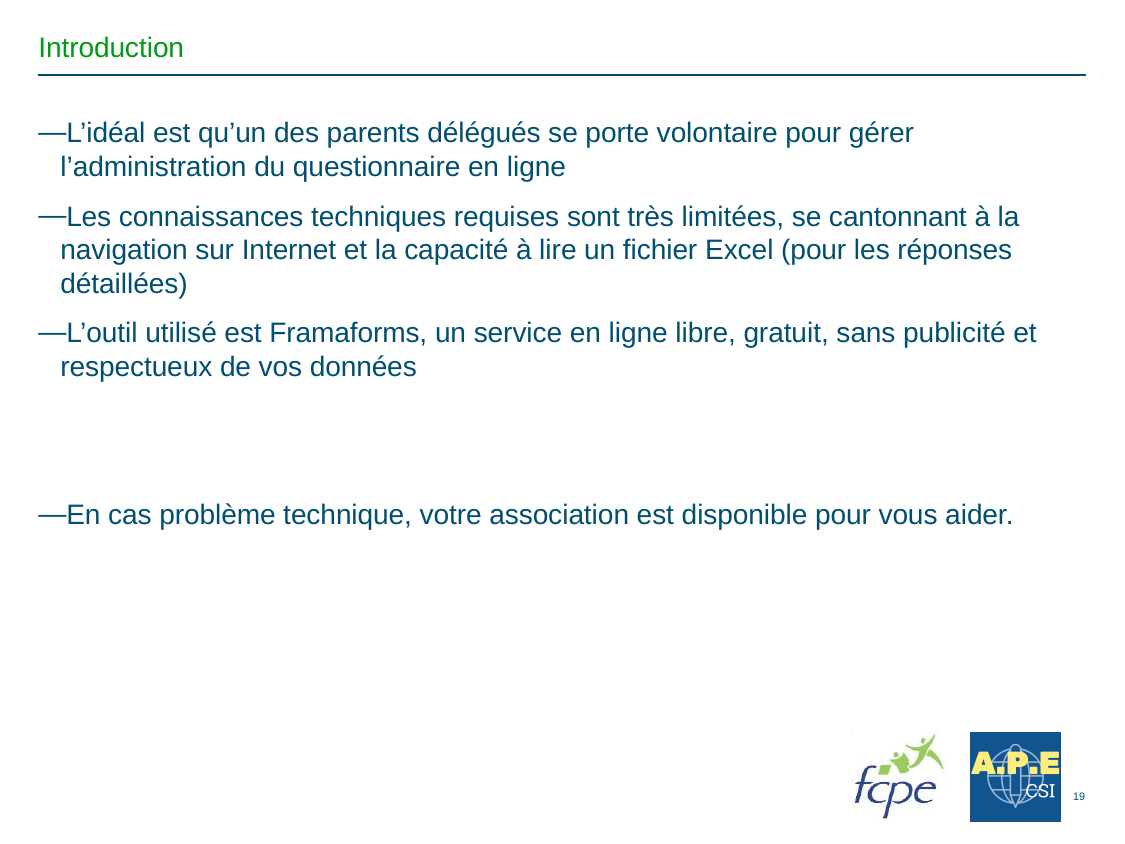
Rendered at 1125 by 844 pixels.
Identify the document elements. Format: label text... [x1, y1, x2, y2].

picture [970, 778, 1061, 822]
list L’idéal est qu’un des parents délégués se porte volontaire pour gérer l’administration du questionnaire en ligne Les connaissances techniques requises sont très limitées, se cantonnant à la navigation sur Internet et la capacité à lire un fichier Excel (pour les réponses détaillées) L’outil utilisé est Framaforms, un service en ligne libre, gratuit, sans publicité et respectueux de vos données En cas problème technique, votre association est disponible pour vous aider. [38, 114, 1086, 778]
slide_number 19 [1060, 791, 1086, 813]
list Introduction [38, 28, 993, 104]
picture [850, 778, 947, 820]
